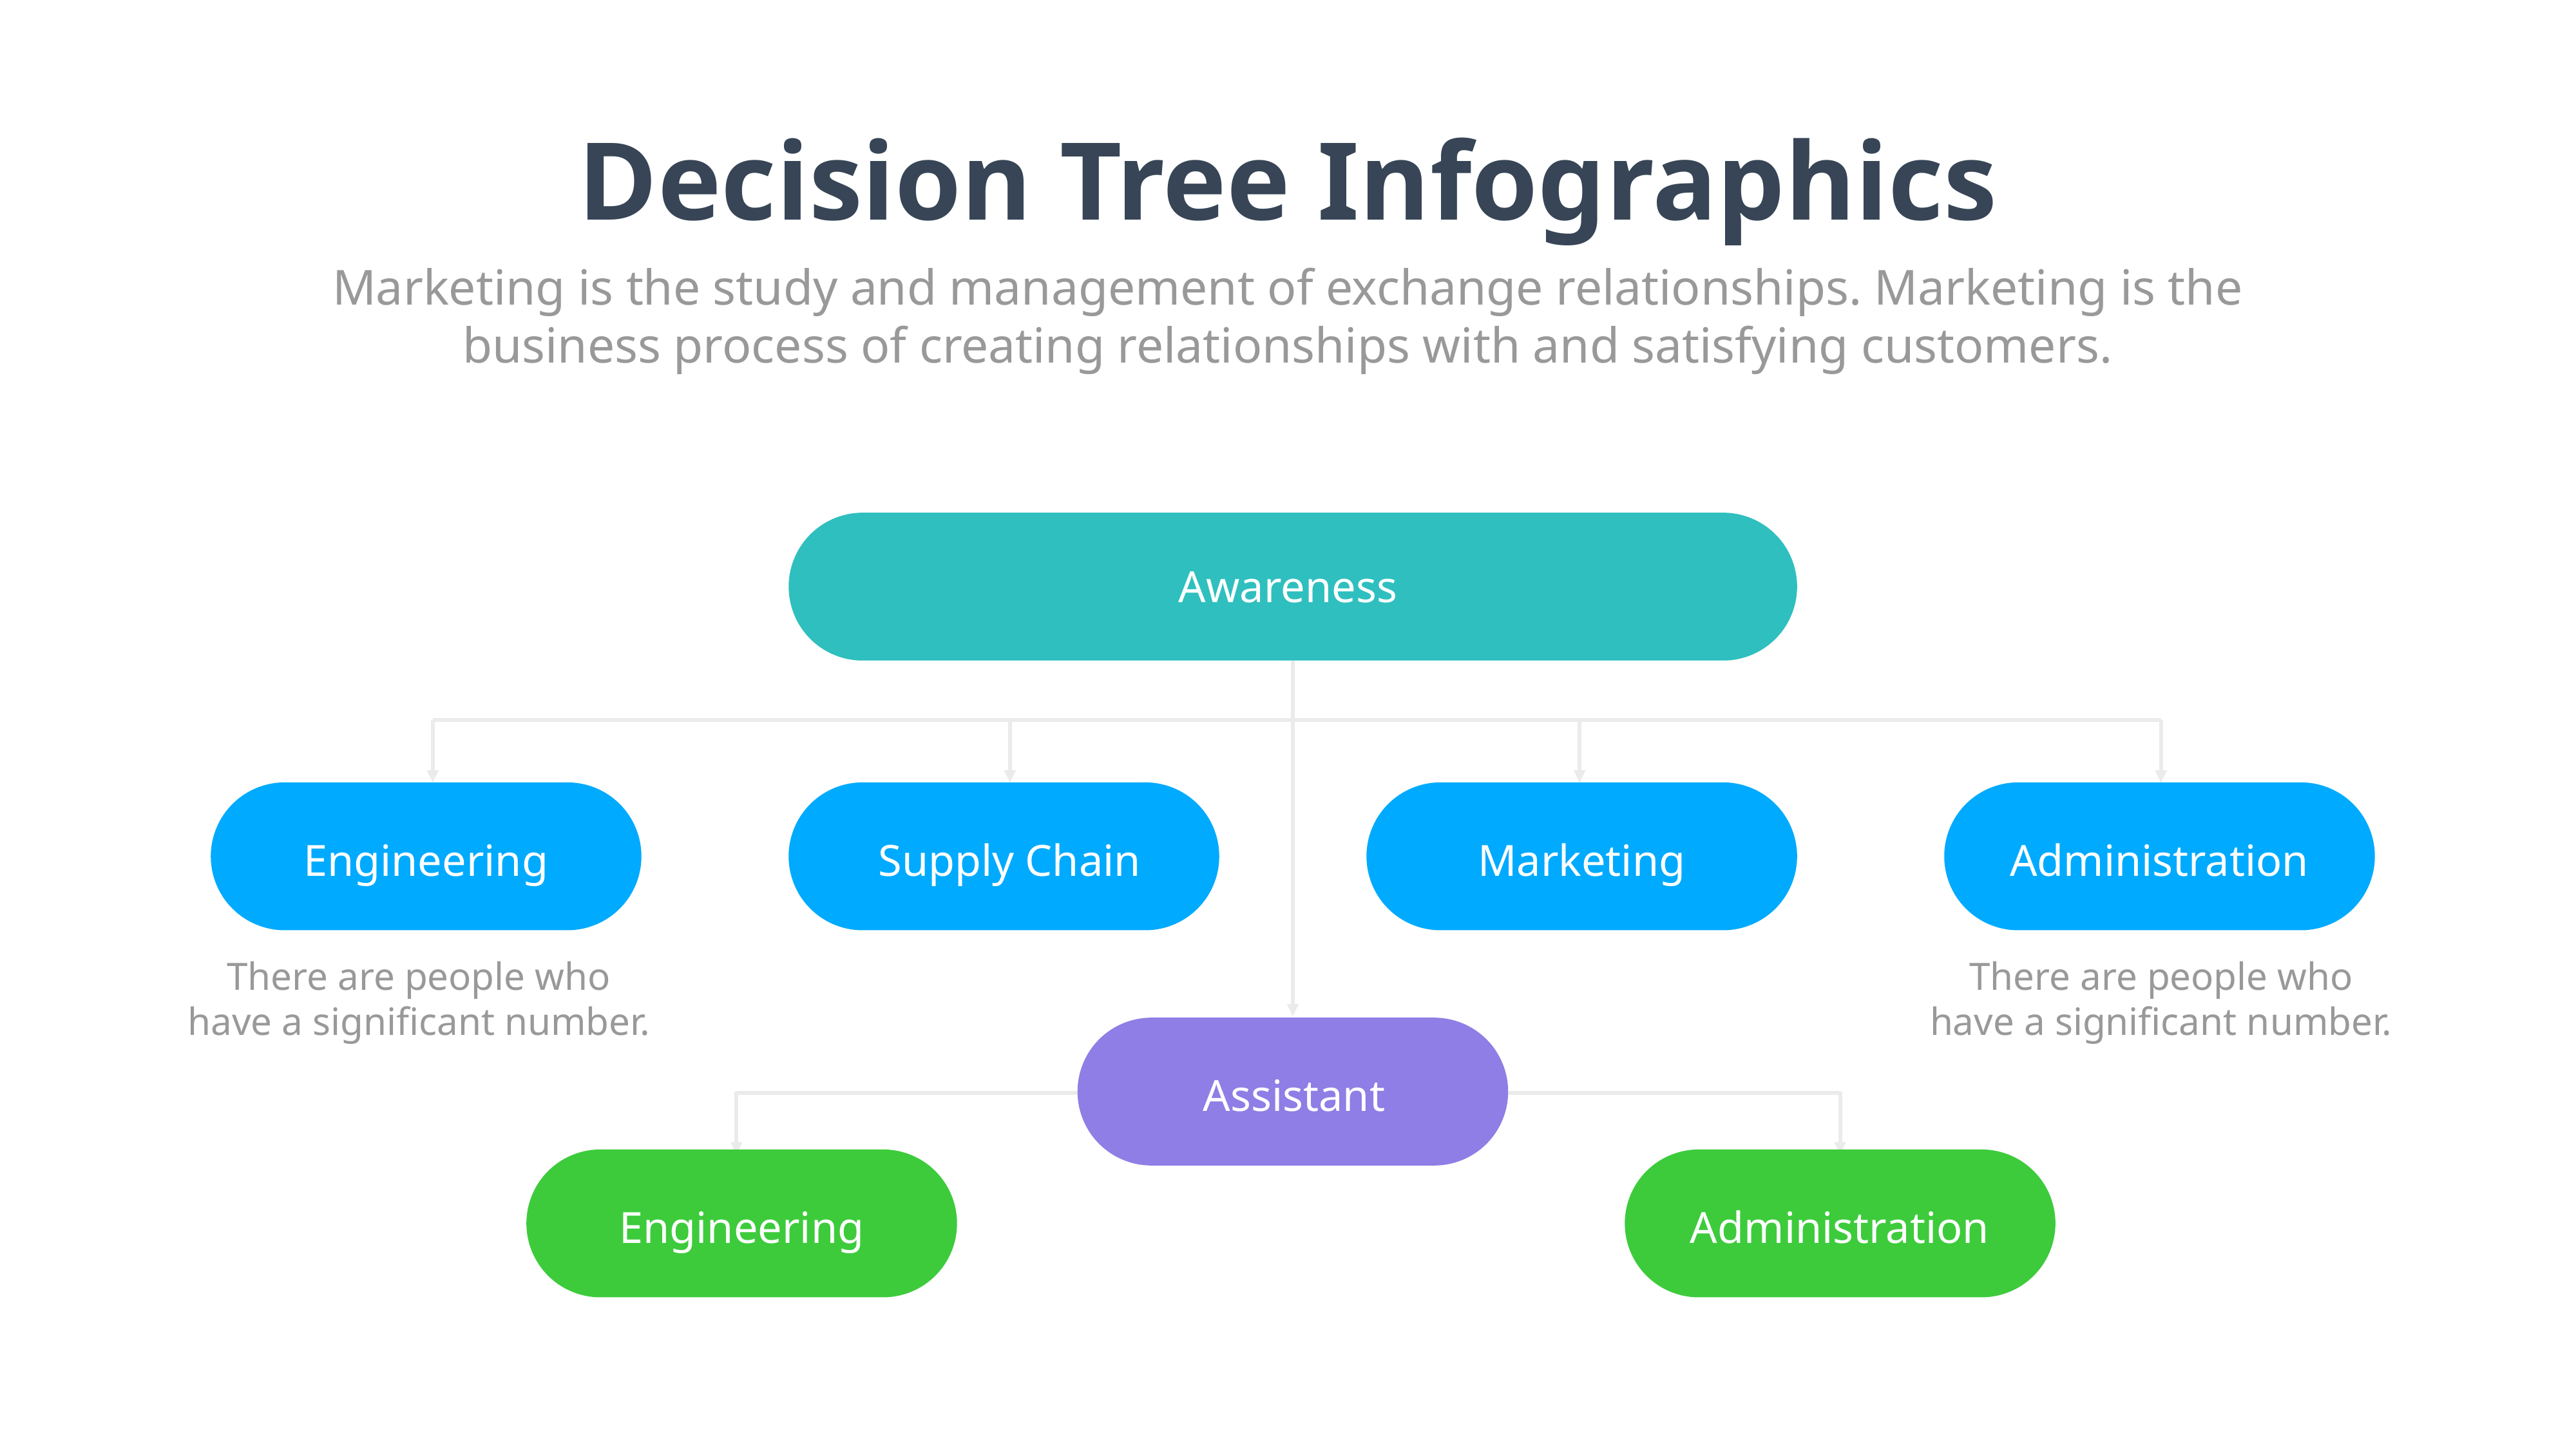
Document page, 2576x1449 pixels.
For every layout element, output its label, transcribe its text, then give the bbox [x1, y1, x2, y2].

text_box There are people who have a significant number. [175, 947, 432, 1048]
text_box Marketing is the study and management of exchange relationships. Marketing is the business process of creating relationships with and satisfying customers. [281, 251, 2295, 377]
text_box Engineering [526, 1195, 957, 1256]
text_box Administration [2161, 828, 2375, 889]
text_box [2161, 781, 2371, 828]
text_box Awareness [1009, 554, 1567, 616]
text_box Decision Tree Infographics [568, 108, 2008, 247]
text_box [1111, 1155, 1474, 1166]
text_box [2161, 889, 2368, 931]
text_box [1632, 1256, 2048, 1298]
text_box [788, 512, 1798, 660]
text_box There are people who have a significant number. [2161, 947, 2405, 1048]
text_box [533, 1256, 950, 1298]
text_box [531, 1155, 953, 1195]
text_box [1629, 1155, 2051, 1195]
text_box Administration [1625, 1195, 2056, 1256]
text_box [432, 660, 2161, 1155]
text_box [211, 782, 642, 931]
